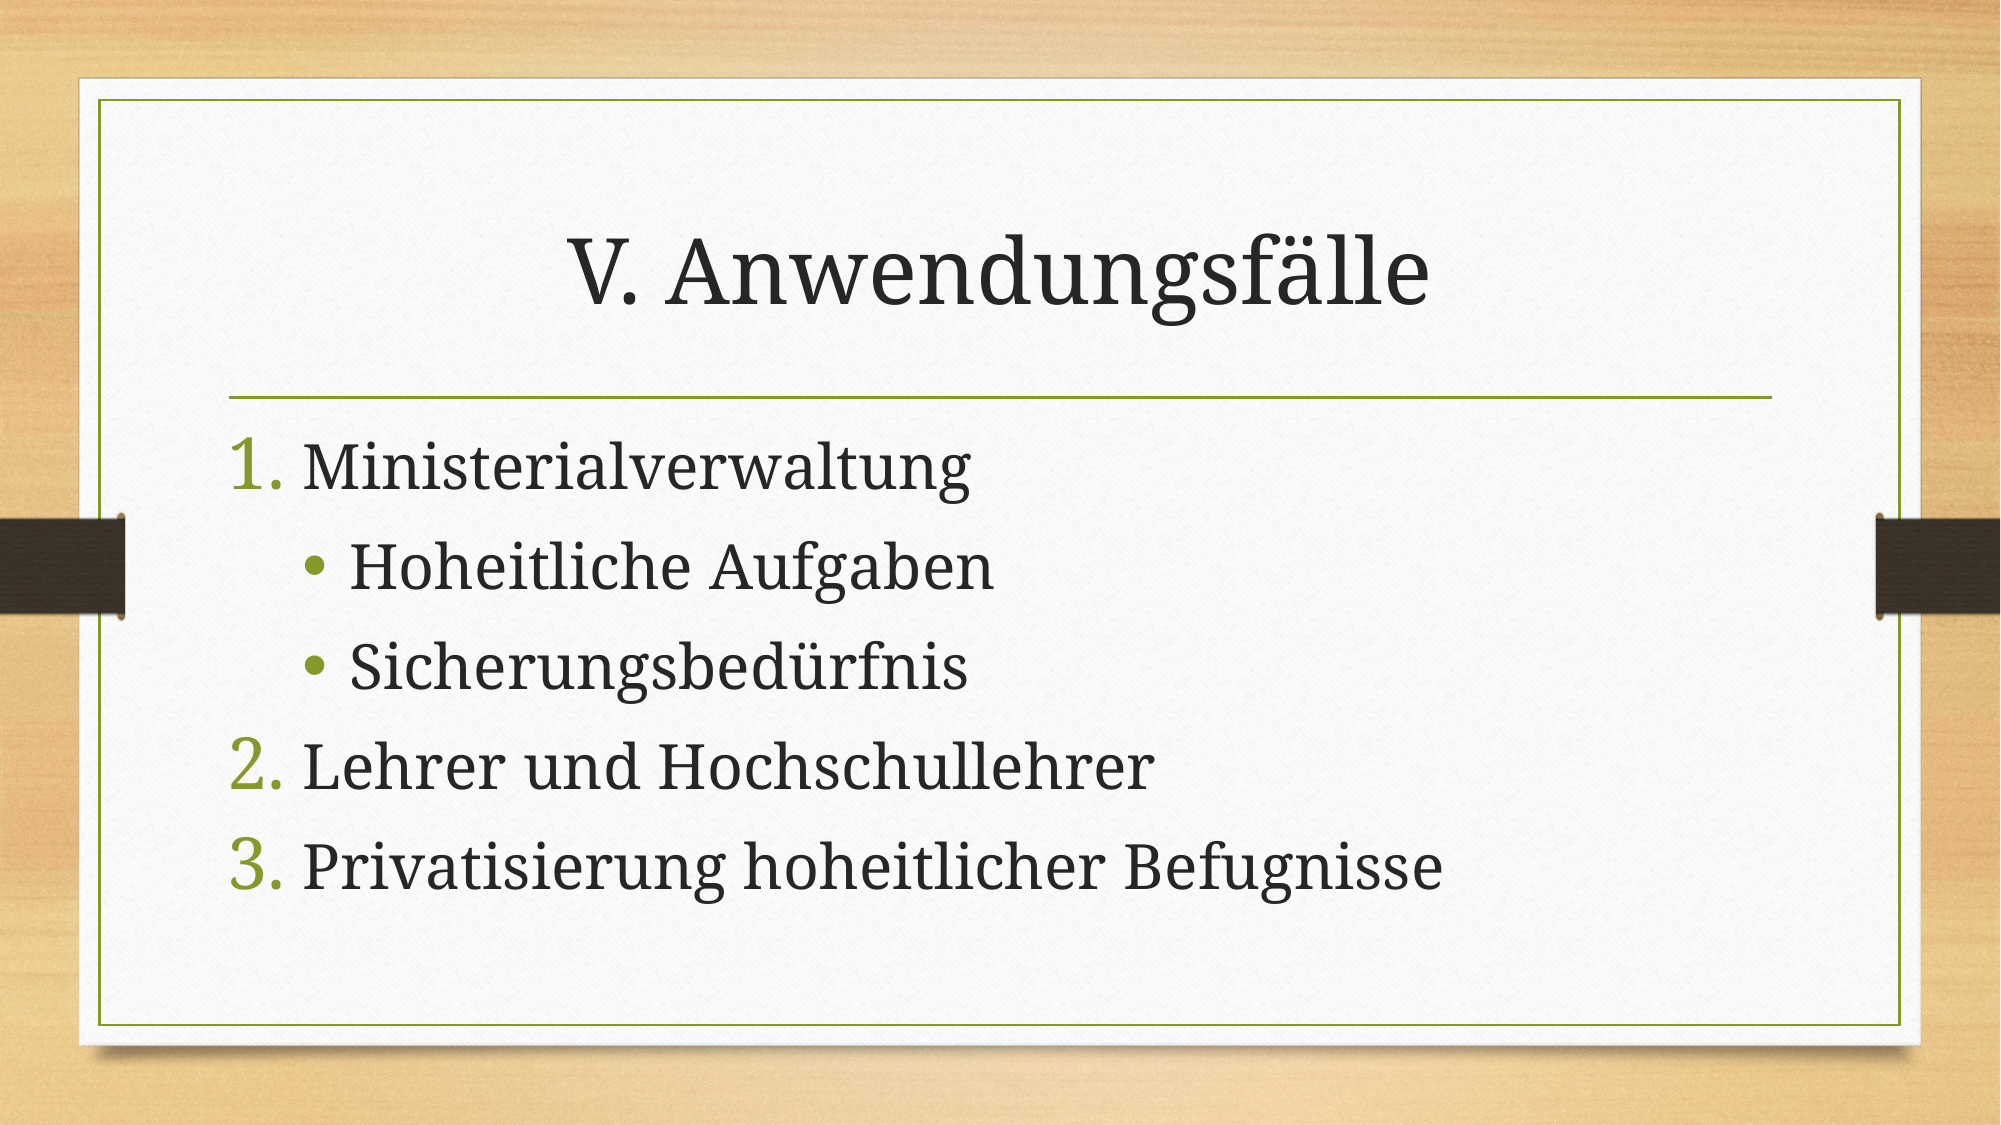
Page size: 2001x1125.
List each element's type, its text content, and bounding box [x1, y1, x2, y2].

title V. Anwendungsfälle [212, 161, 1788, 375]
list Ministerialverwaltung Hoheitliche Aufgaben Sicherungsbedürfnis Lehrer und Hochschullehrer Privatisierung hoheitlicher Befugnisse [212, 419, 1788, 964]
picture [0, 0, 2001, 1125]
